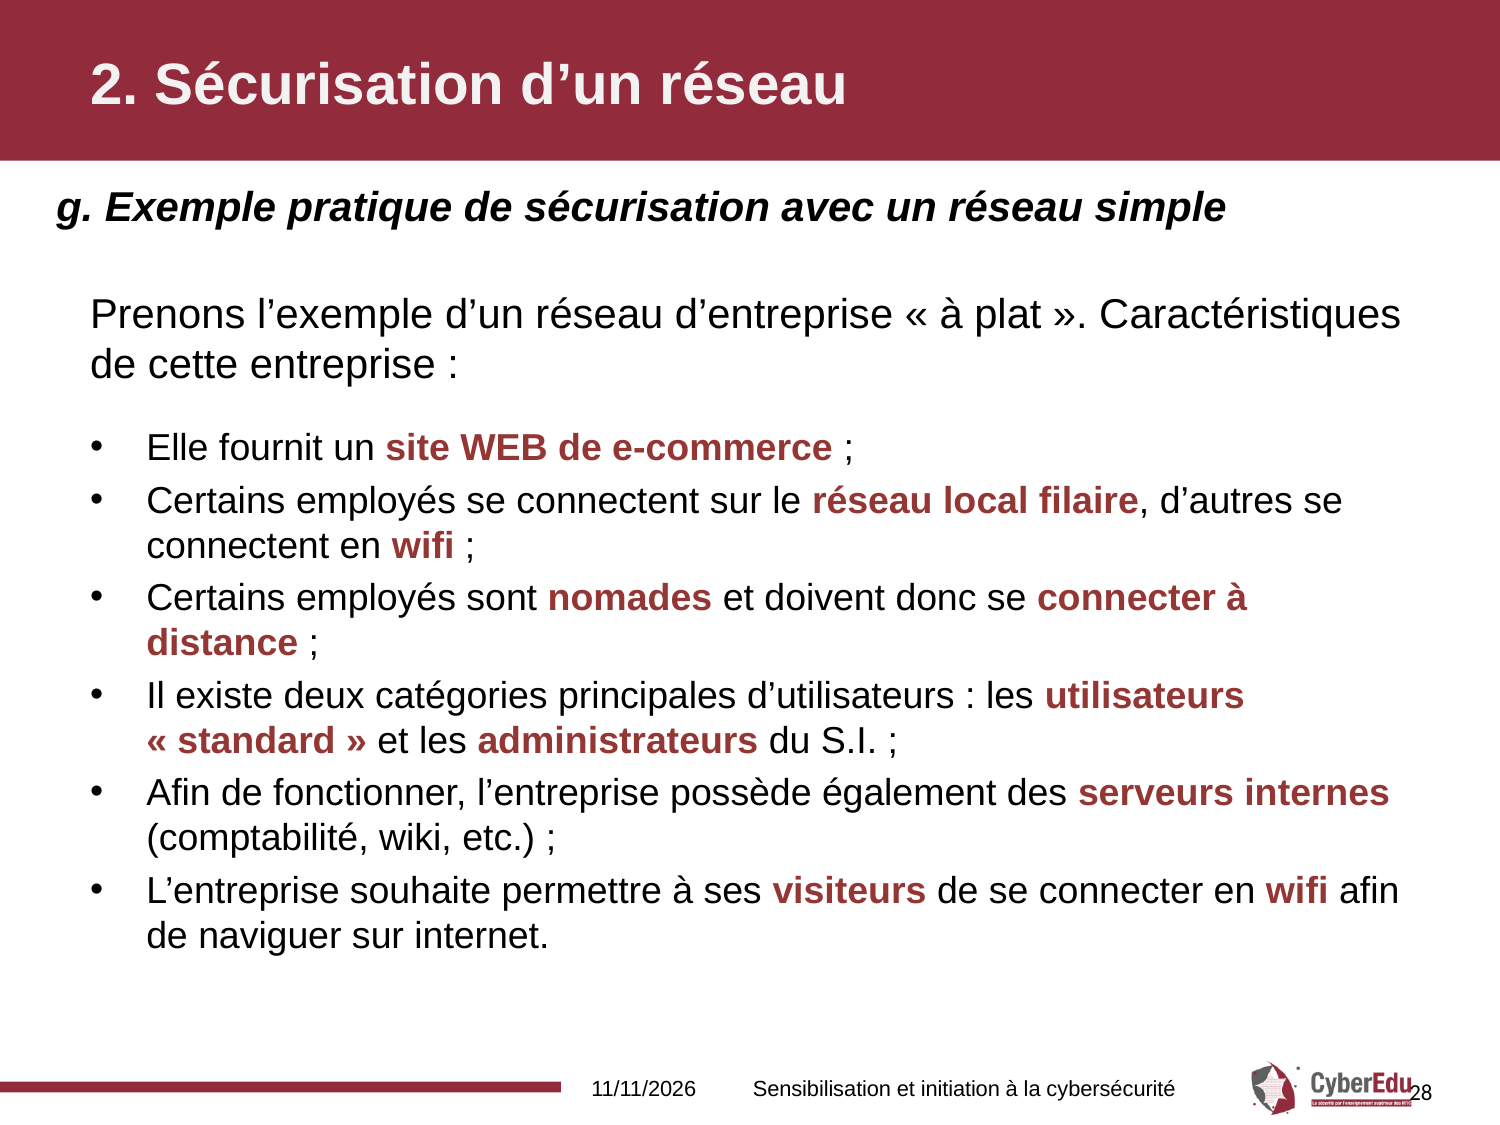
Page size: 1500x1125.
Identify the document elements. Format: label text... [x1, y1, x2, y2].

footer Sensibilisation et initiation à la cybersécurité [738, 1057, 1236, 1118]
title 2. Sécurisation d’un réseau [75, 1, 1425, 161]
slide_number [561, 1057, 727, 1118]
picture [1246, 1060, 1412, 1115]
text_box g. Exemple pratique de sécurisation avec un réseau simple [41, 172, 1471, 268]
list Prenons l’exemple d’un réseau d’entreprise « à plat ». Caractéristiques de cette entreprise : Elle fournit un site WEB de e-commerce ; Certains employés se connectent sur le réseau local filaire, d’autres se connectent en wifi ; Certains employés sont nomades et doivent donc se connecter à distance ; Il existe deux catégories principales d’utilisateurs : les utilisateurs « standard » et les administrateurs du S.I. ; Afin de fonctionner, l’entreprise possède également des serveurs internes (comptabilité, wiki, etc.) ; L’entreprise souhaite permettre à ses visiteurs de se connecter en wifi afin de naviguer sur internet. [75, 278, 1425, 1035]
